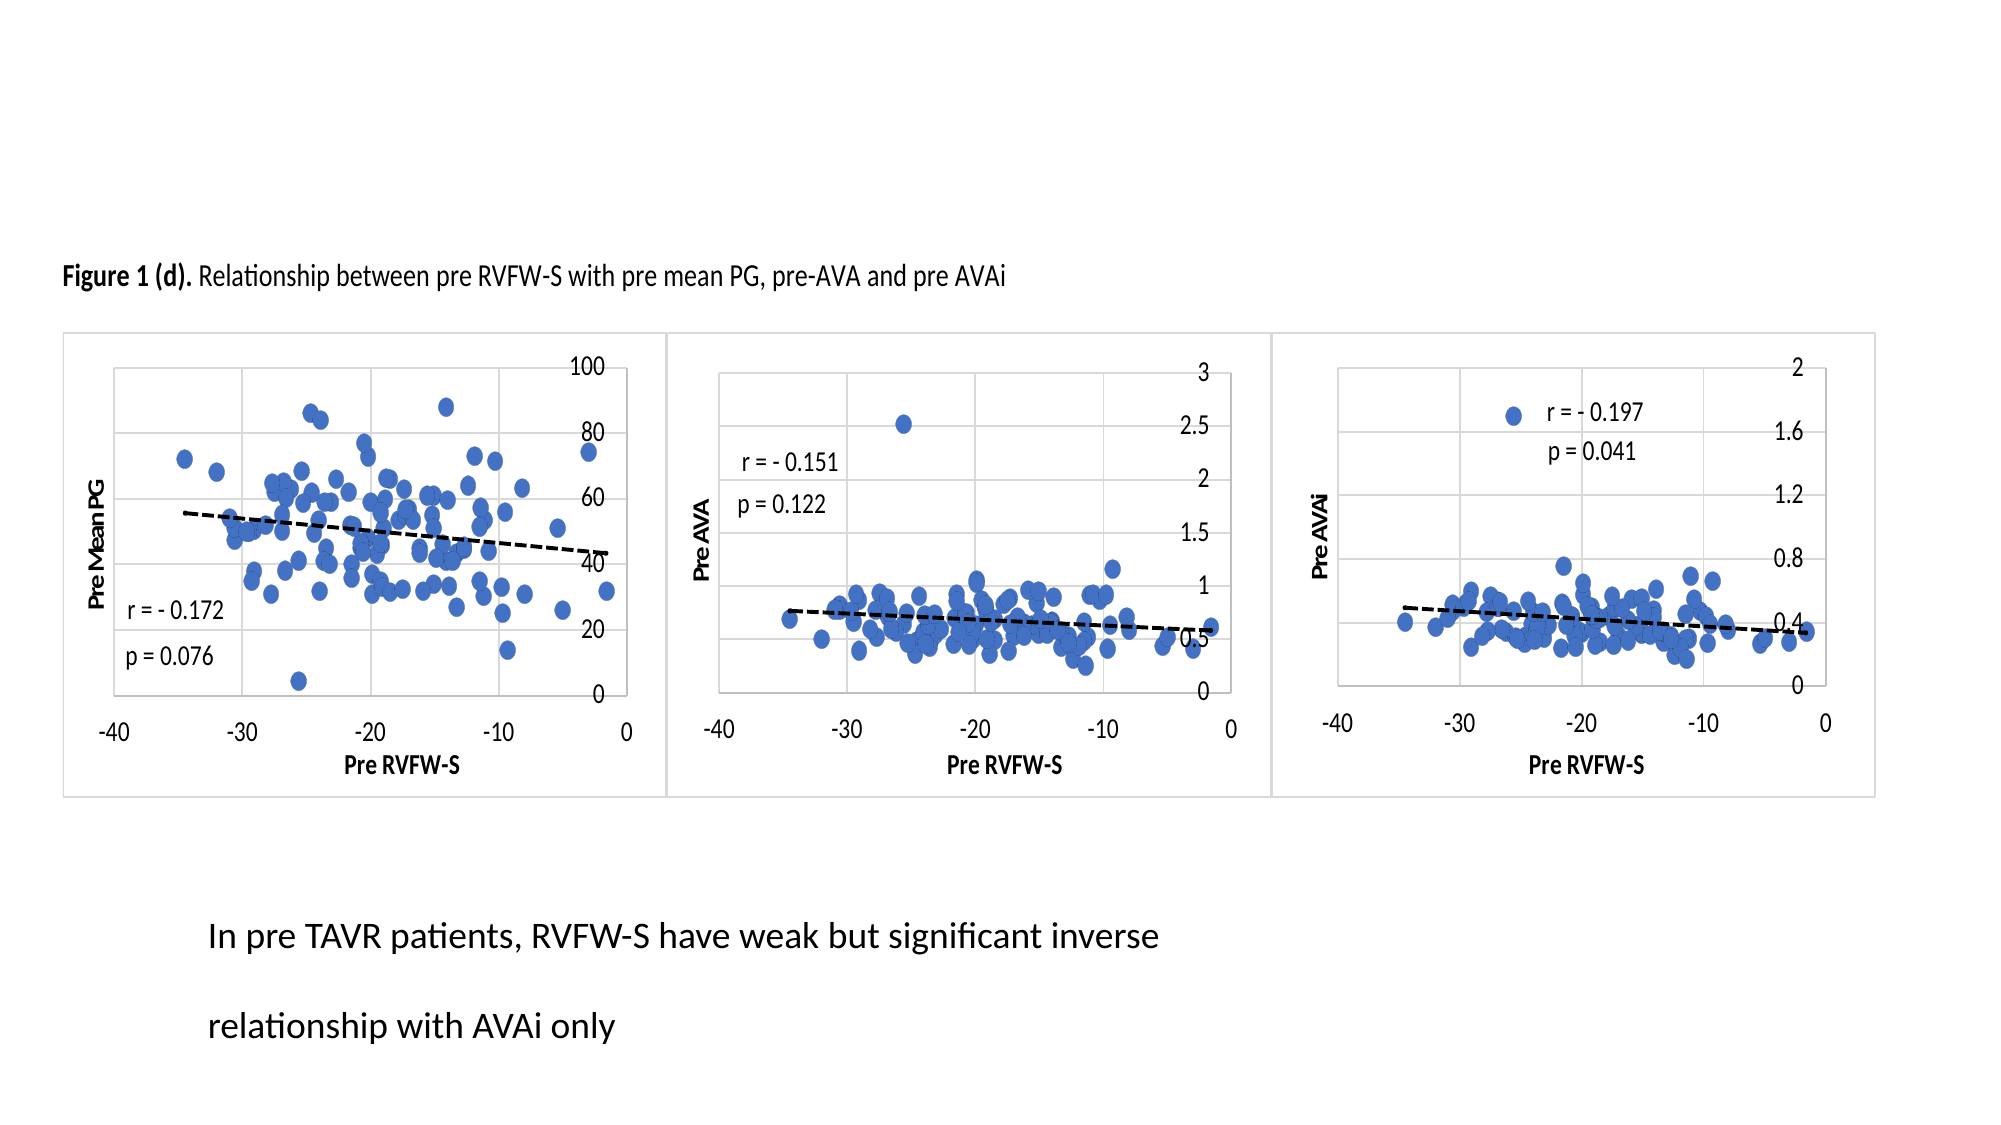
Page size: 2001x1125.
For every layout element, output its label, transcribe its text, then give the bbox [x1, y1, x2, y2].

picture [62, 255, 1890, 836]
text_box In pre TAVR patients, RVFW-S have weak but significant inverse relationship with AVAi only [193, 858, 1194, 1054]
